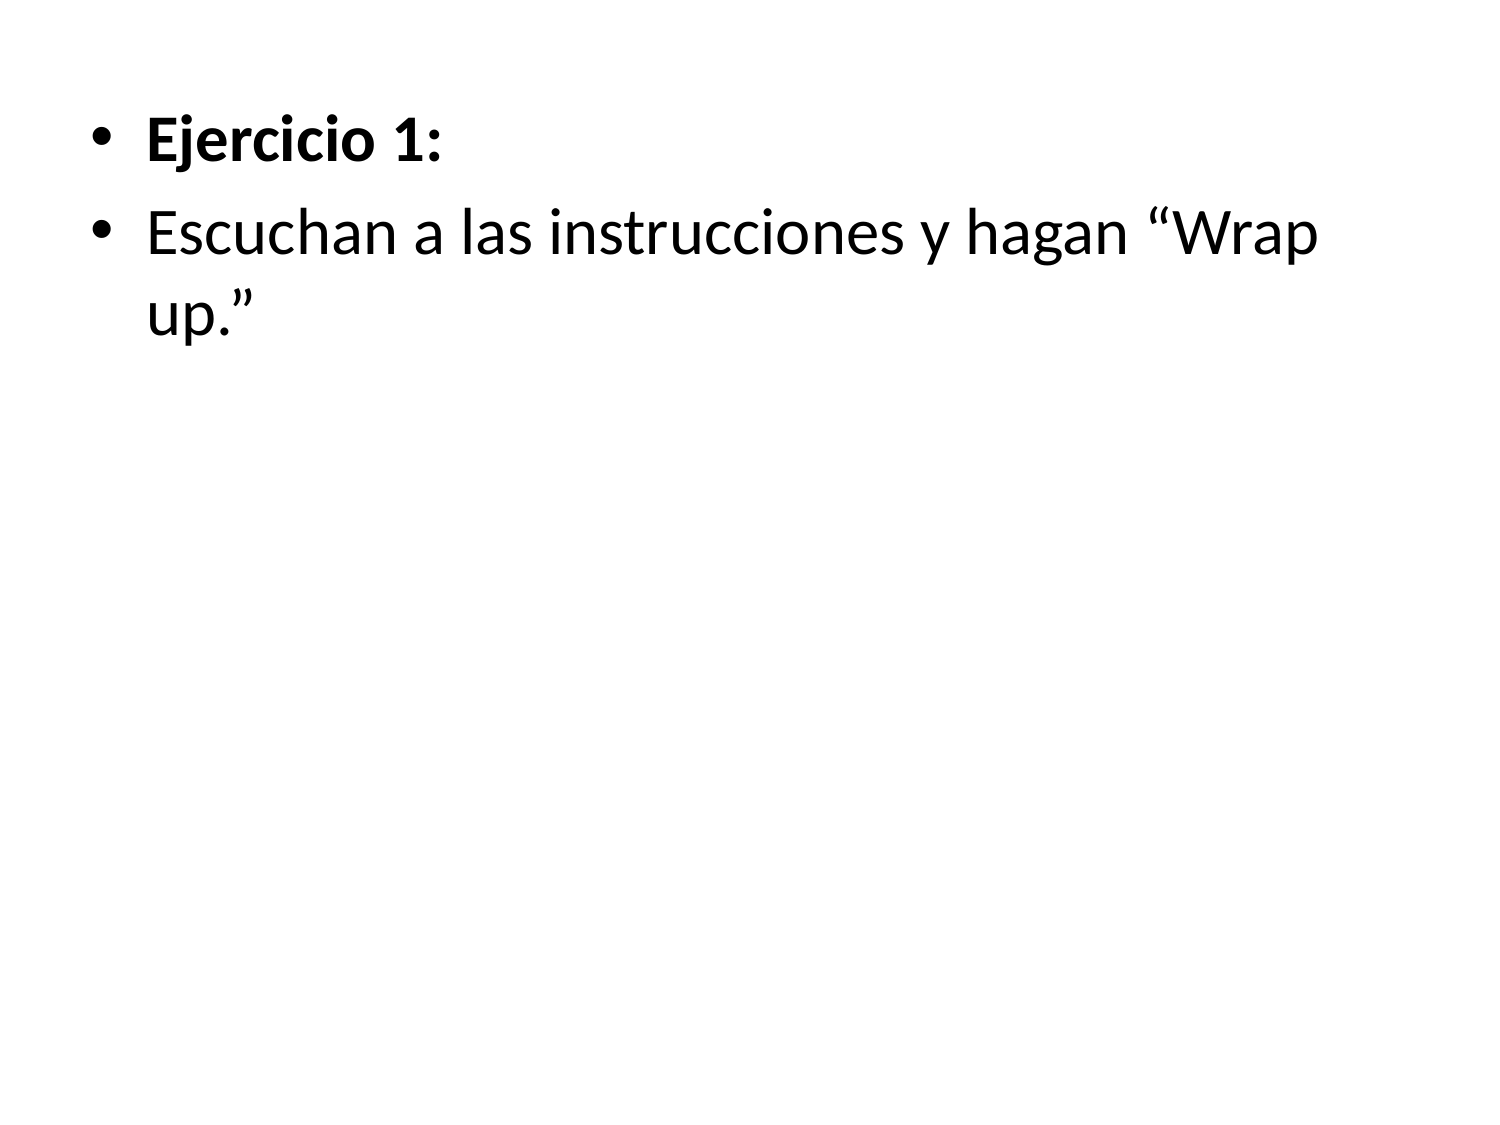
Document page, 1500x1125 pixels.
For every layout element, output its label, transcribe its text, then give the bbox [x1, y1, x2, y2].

list Ejercicio 1: Escuchan a las instrucciones y hagan “Wrap up.” [74, 87, 1426, 1006]
